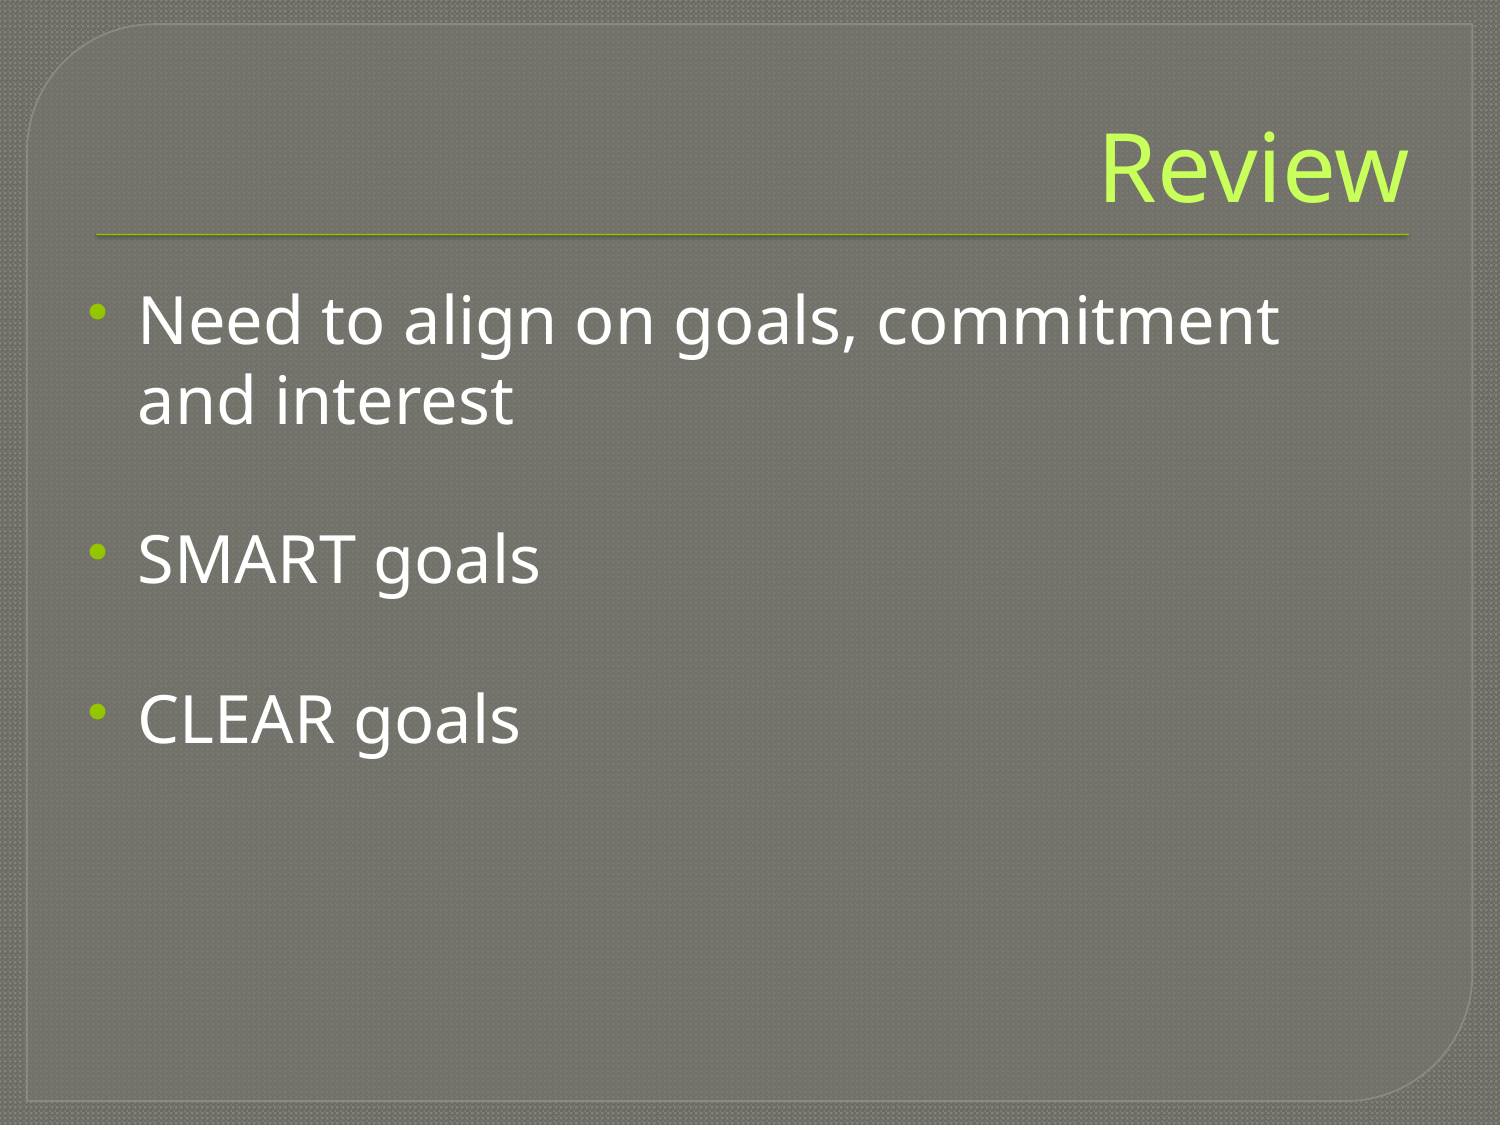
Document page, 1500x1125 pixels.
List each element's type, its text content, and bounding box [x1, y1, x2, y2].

title Review [75, 41, 1425, 230]
list Need to align on goals, commitment and interest SMART goals CLEAR goals [75, 270, 1425, 1013]
